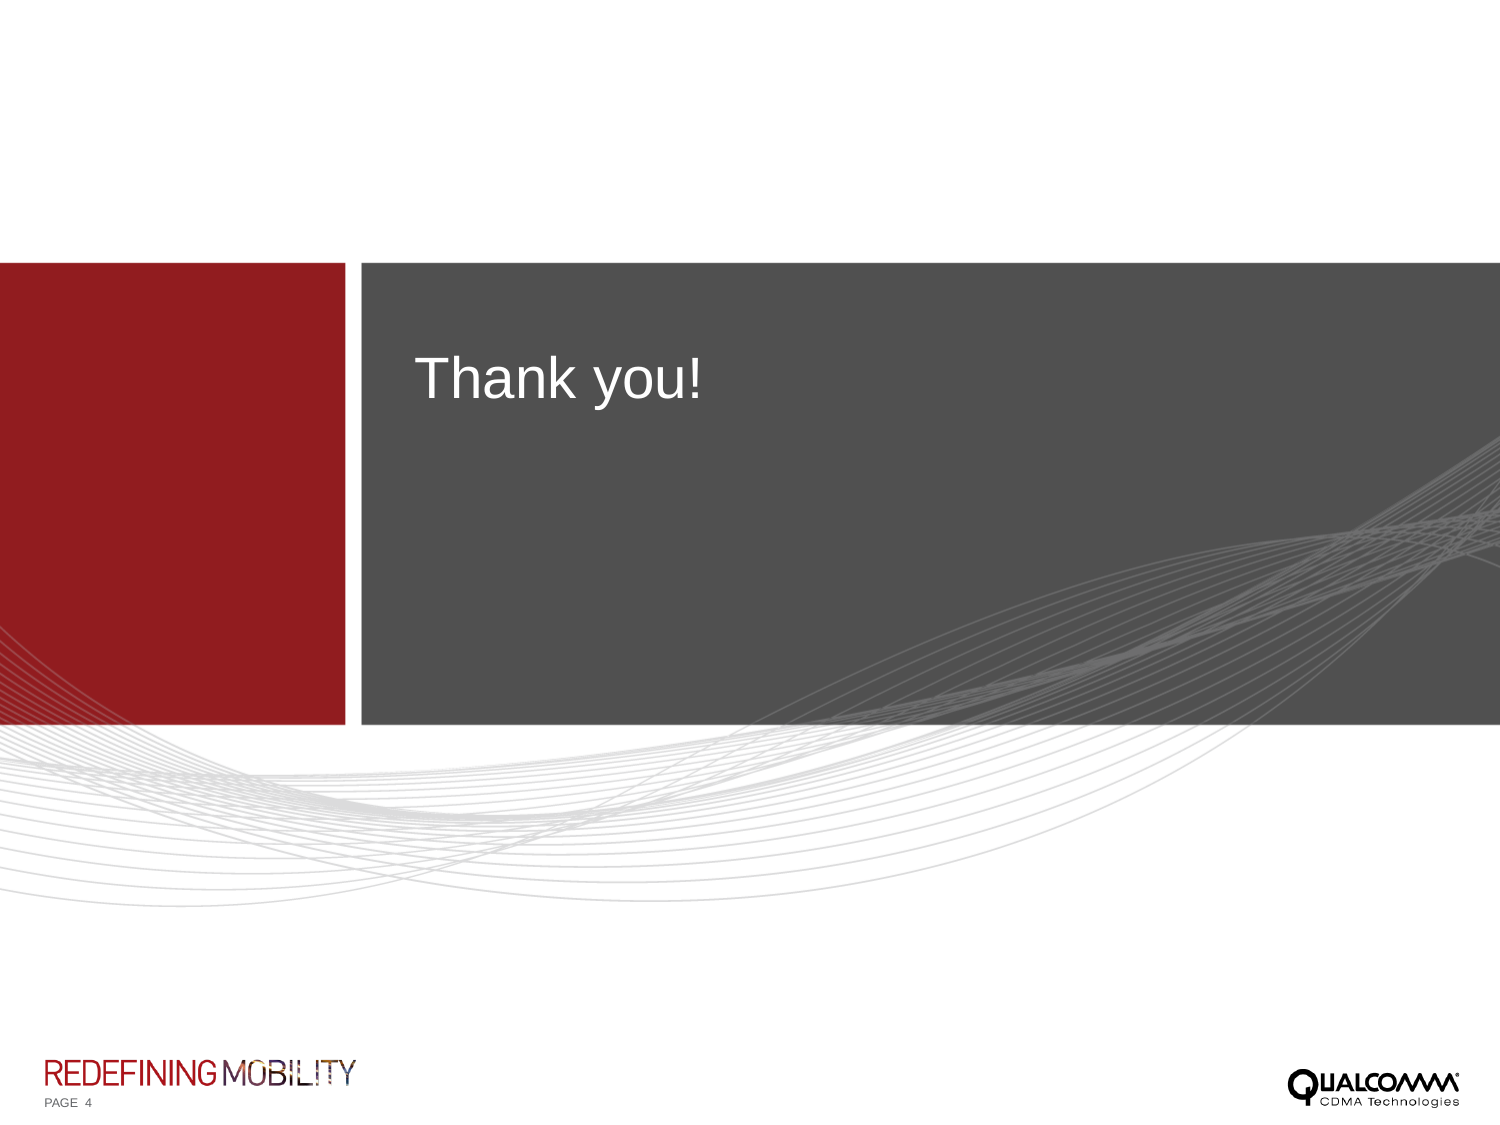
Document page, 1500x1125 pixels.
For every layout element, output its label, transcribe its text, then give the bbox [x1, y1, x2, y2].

picture [0, 187, 1500, 938]
list Thank you! [399, 337, 1188, 538]
picture [30, 1048, 366, 1098]
